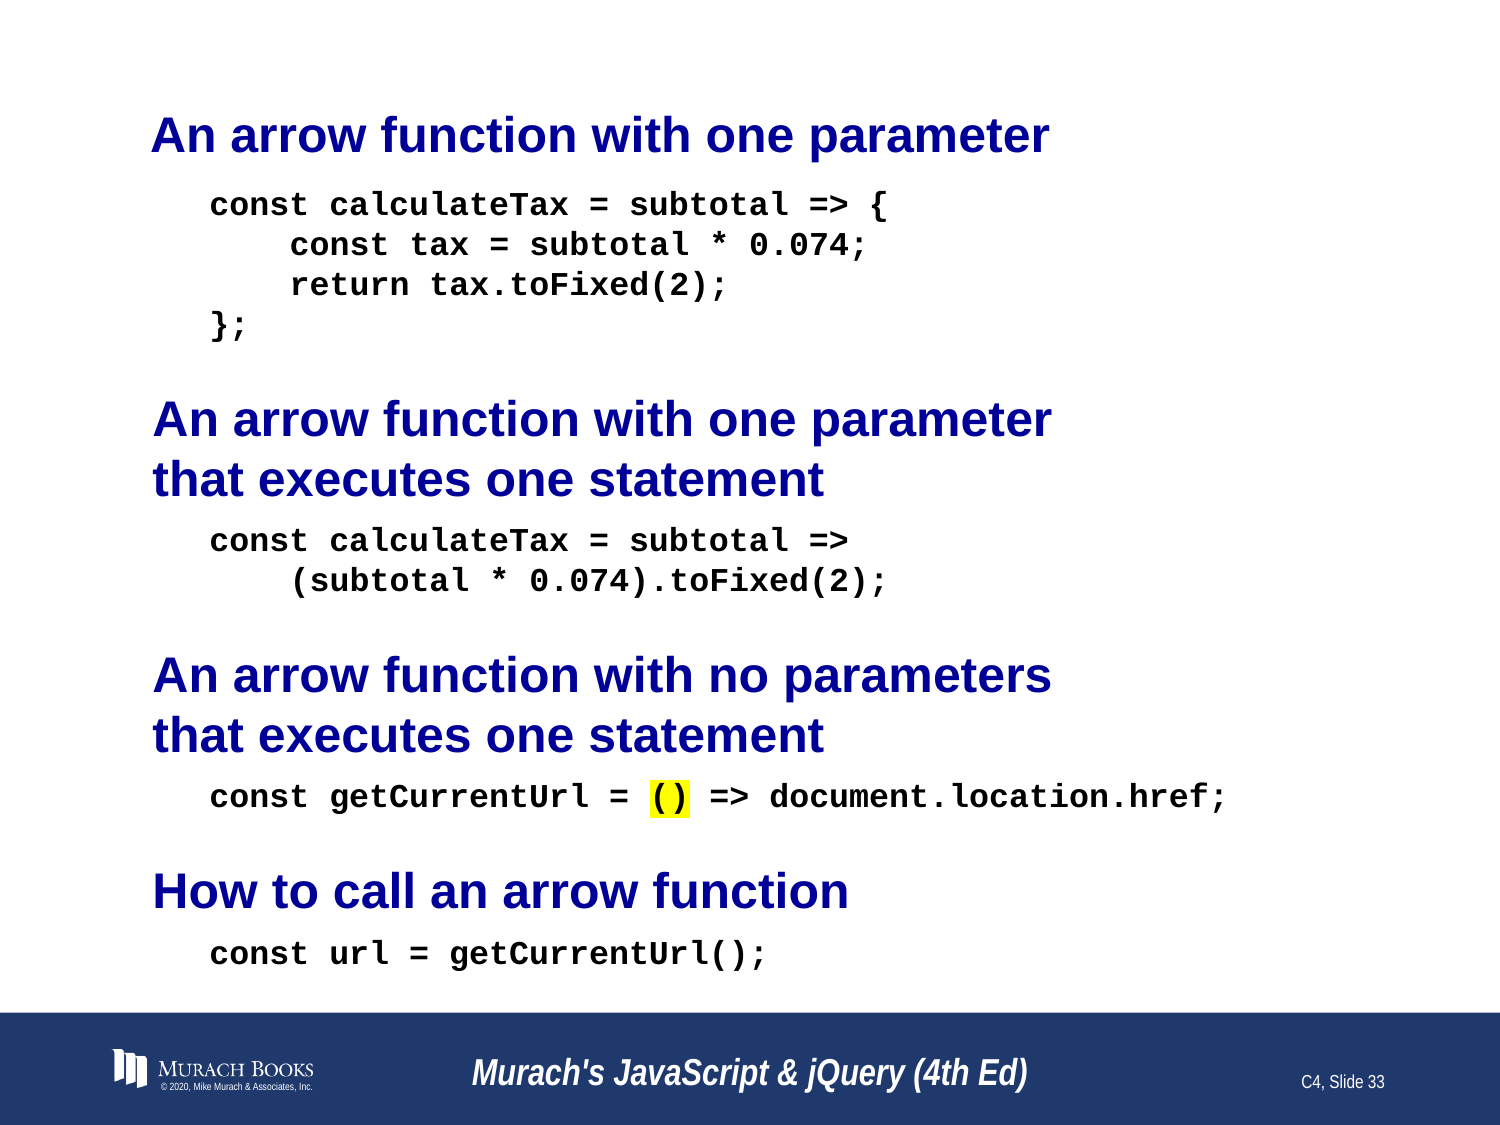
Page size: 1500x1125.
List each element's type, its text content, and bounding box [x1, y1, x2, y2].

slide_number C4, Slide 33 [1087, 1025, 1400, 1100]
slide_number Murach's JavaScript & jQuery (4th Ed) [463, 1025, 1050, 1100]
list const calculateTax = subtotal => { const tax = subtotal * 0.074; return tax.toFixed(2); }; An arrow function with one parameter that executes one statement const calculateTax = subtotal => (subtotal * 0.074).toFixed(2); An arrow function with no parameters that executes one statement const getCurrentUrl = () => document.location.href; How to call an arrow function const url = getCurrentUrl(); [137, 174, 1350, 975]
footer © 2020, Mike Murach & Associates, Inc. [12, 1025, 463, 1100]
title An arrow function with one parameter [150, 102, 1350, 164]
